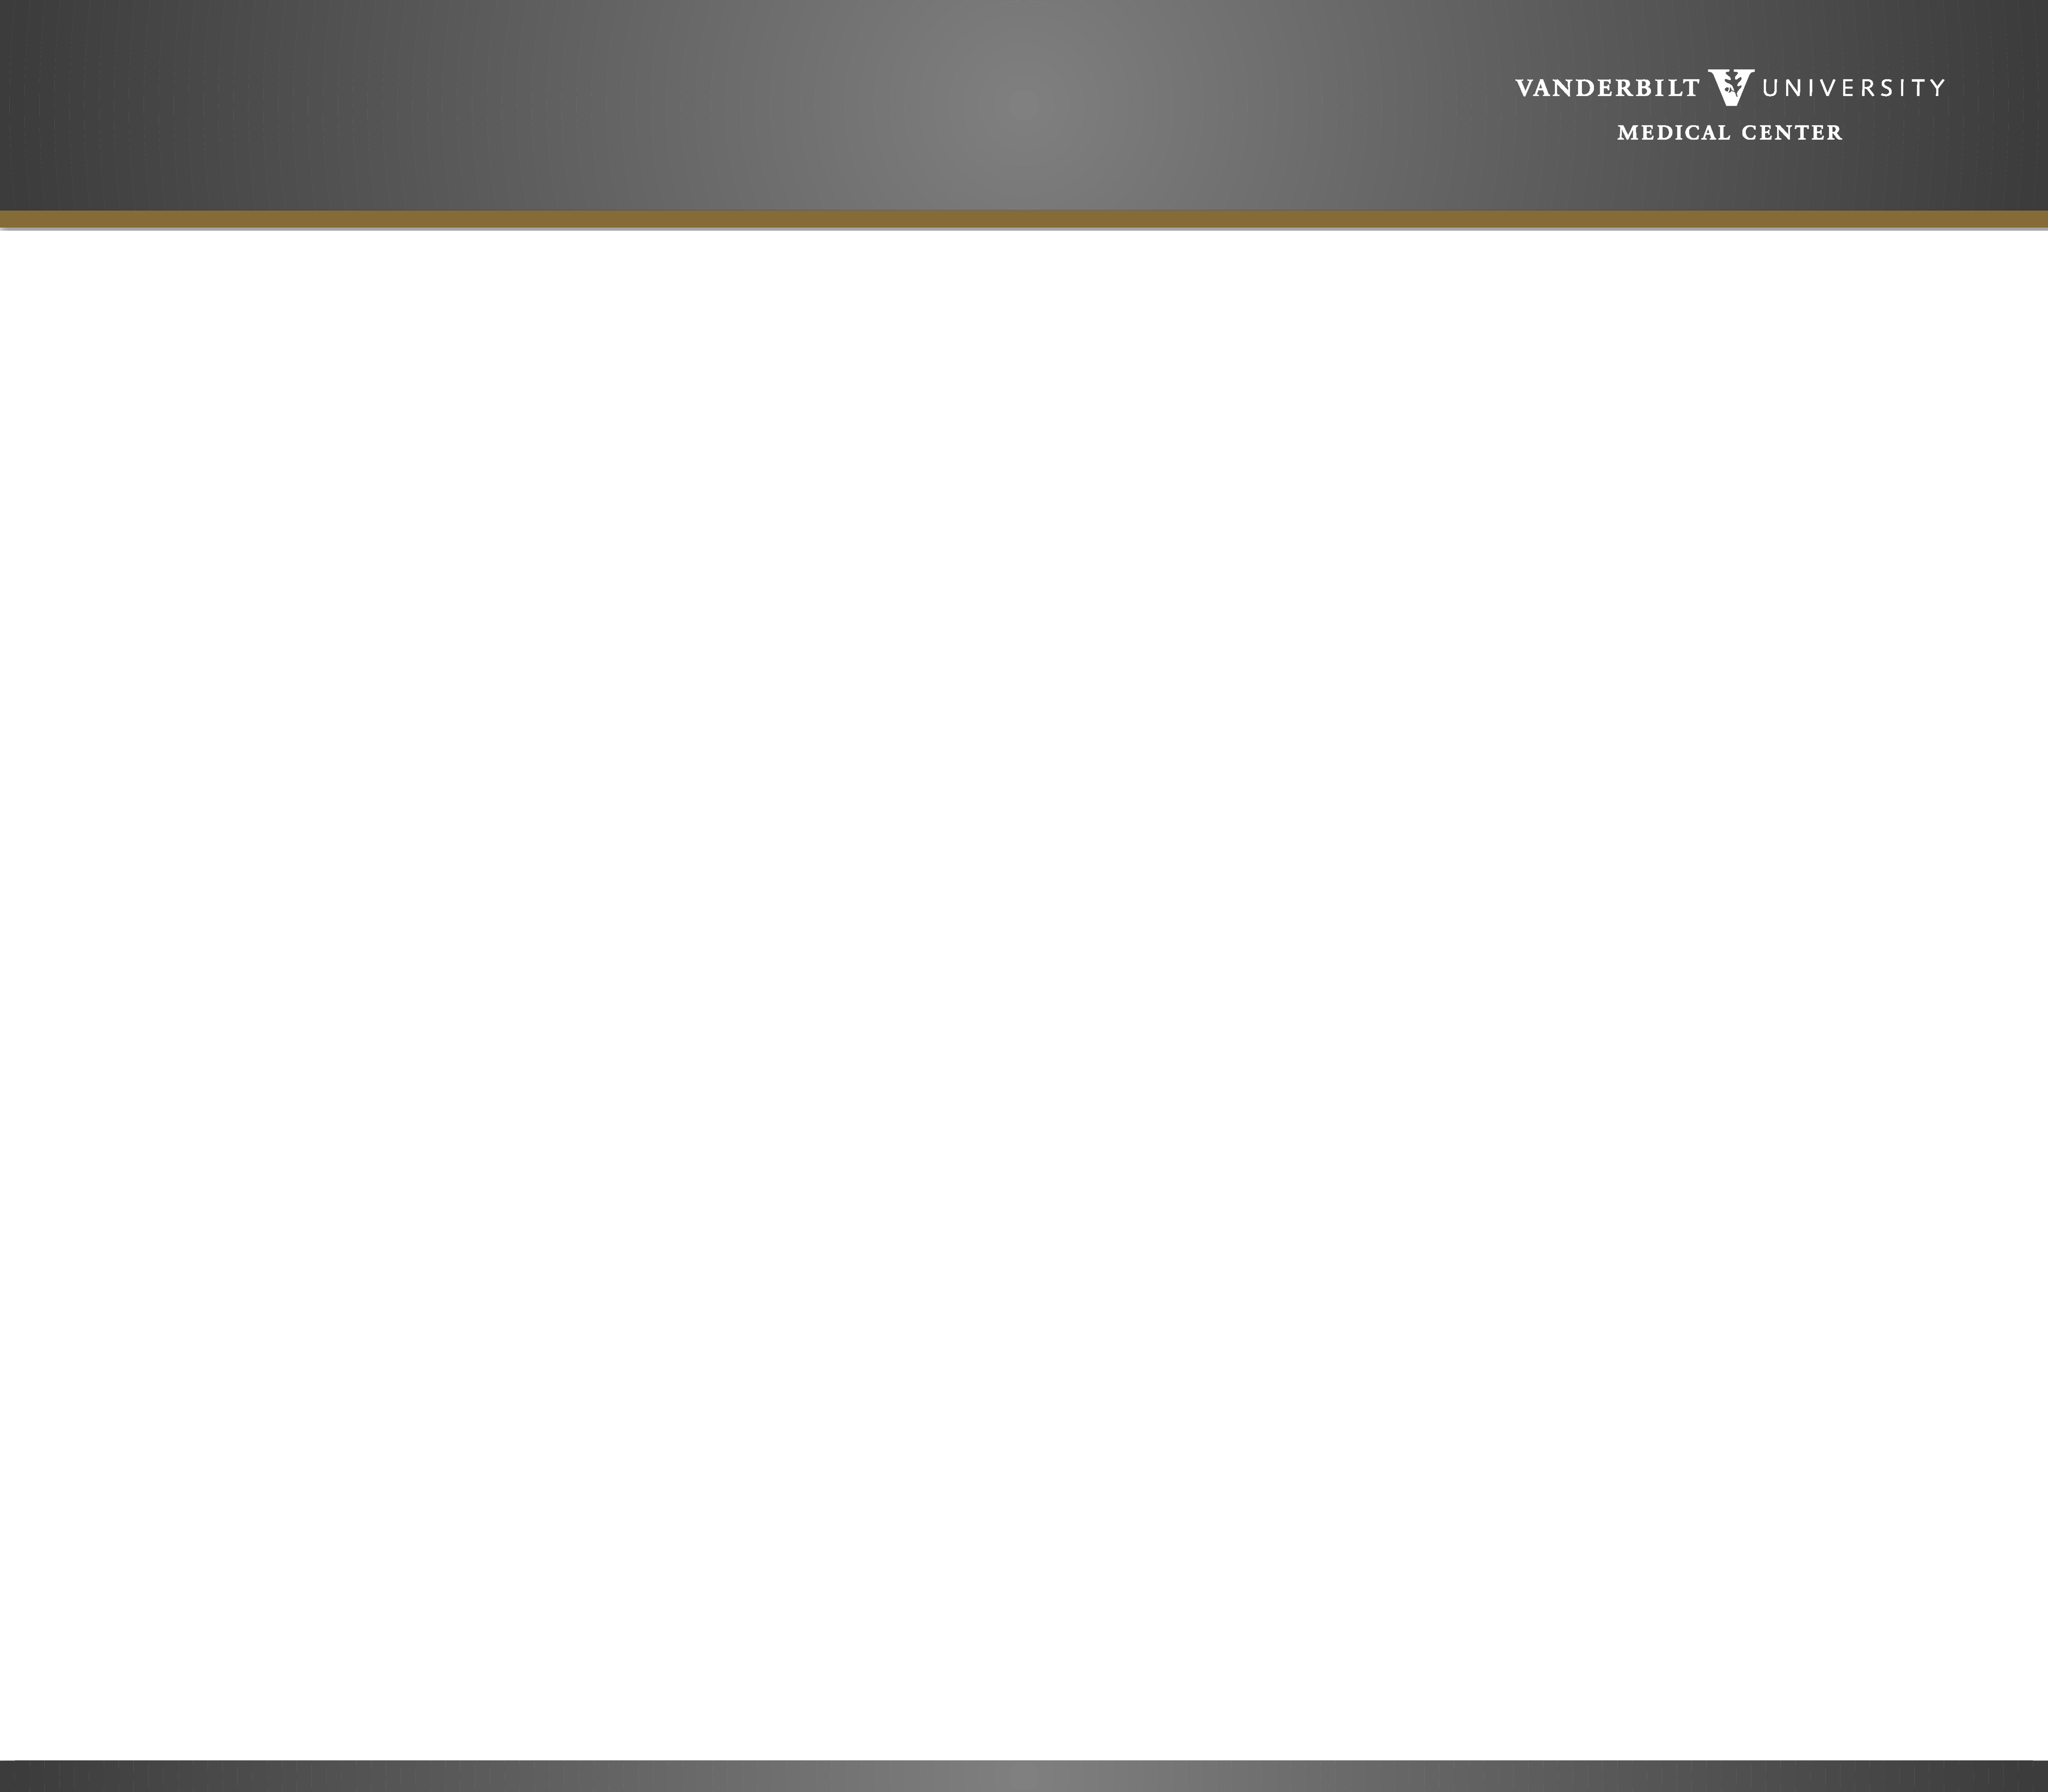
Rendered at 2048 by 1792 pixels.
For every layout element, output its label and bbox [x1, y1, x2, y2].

picture [1516, 69, 1944, 140]
